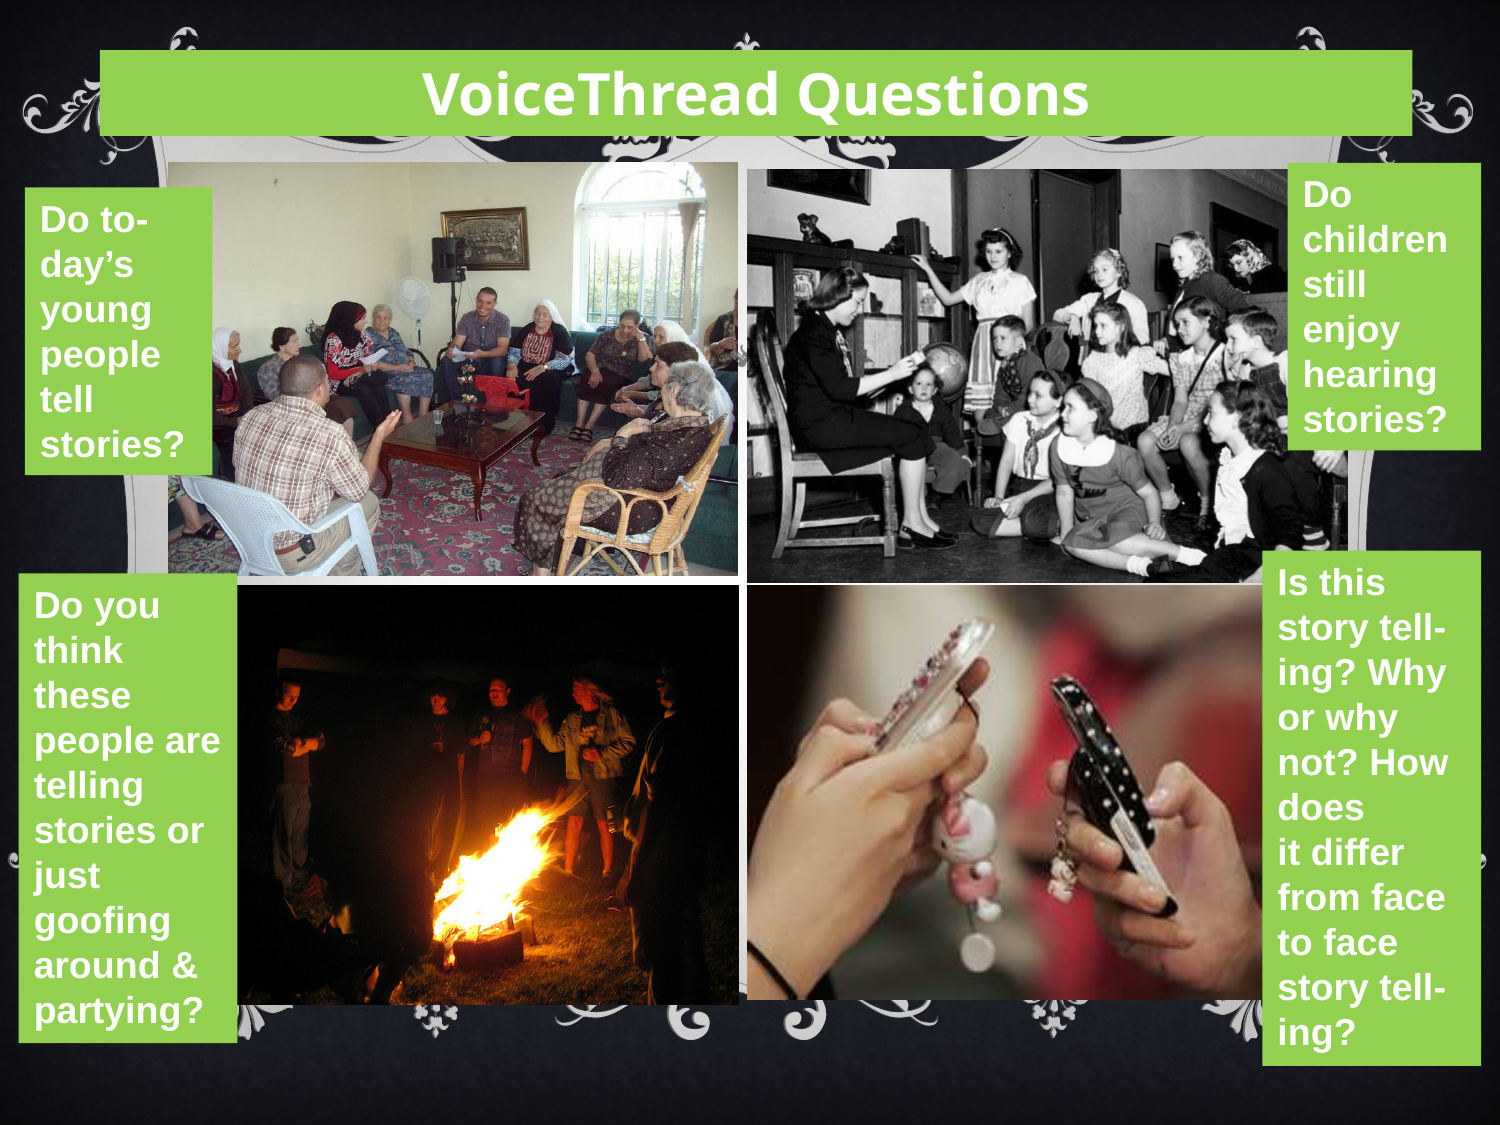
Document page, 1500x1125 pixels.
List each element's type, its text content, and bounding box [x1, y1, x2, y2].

text_box Is this story tell- ing? Why or why not? How does it differ from face to face story tell-ing? [1262, 550, 1482, 1066]
text_box Do you think these people are telling stories or just goofing around & partying? [18, 573, 238, 1044]
picture [0, 0, 1500, 1125]
text_box VoiceThread Questions [99, 50, 1413, 136]
text_box Do children still enjoy hearing stories? [1287, 162, 1482, 451]
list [168, 585, 739, 1005]
text_box Do to- day’s young people tell stories? [24, 187, 163, 476]
